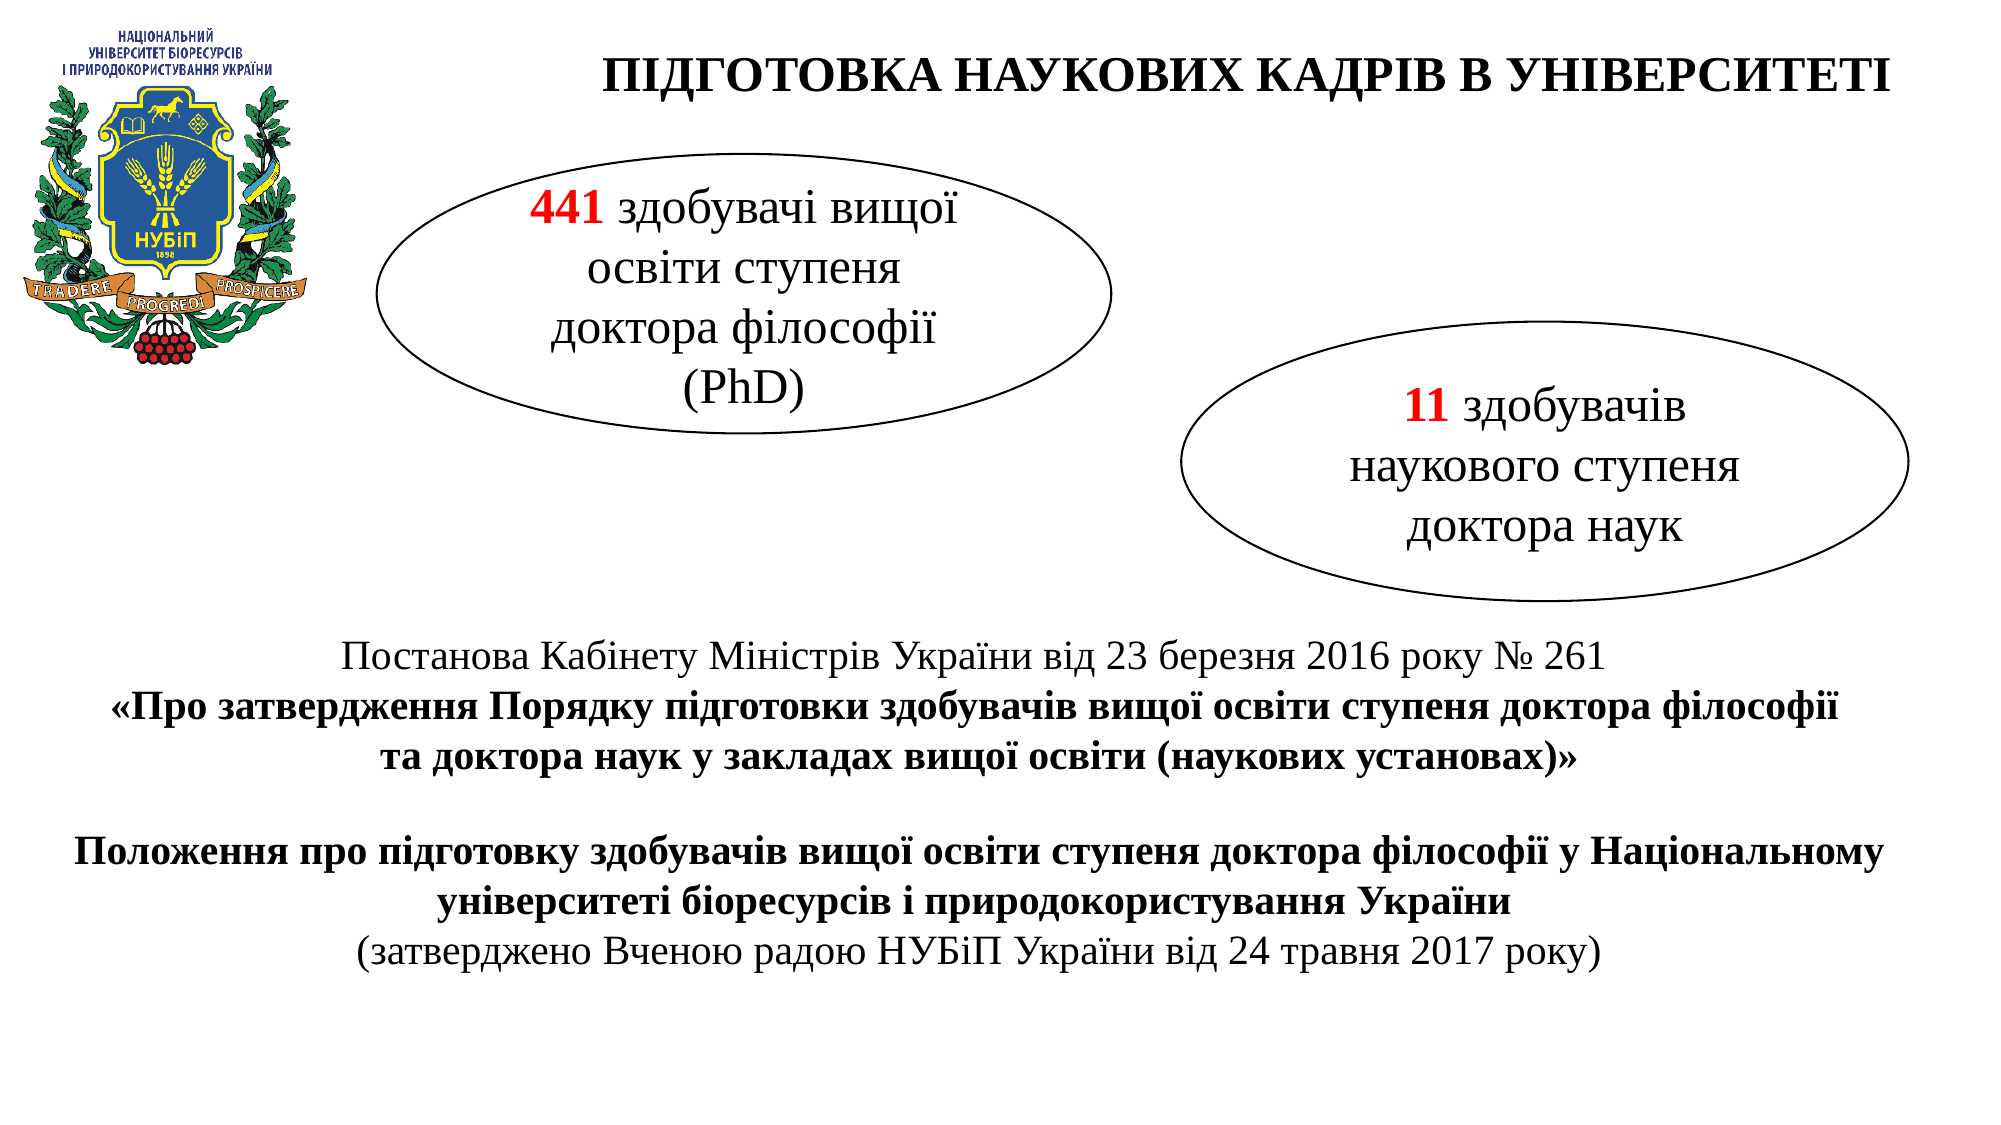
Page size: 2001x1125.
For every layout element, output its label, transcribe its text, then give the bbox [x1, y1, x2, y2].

picture [23, 28, 307, 365]
text_box 441 здобувачі вищої освіти ступеня доктора філософії (PhD) [375, 152, 1113, 435]
text_box ПІДГОТОВКА НАУКОВИХ КАДРІВ В УНІВЕРСИТЕТІ [545, 33, 1950, 109]
text_box Постанова Кабінету Міністрів України від 23 березня 2016 року № 261 «Про затвердження Порядку підготовки здобувачів вищої освіти ступеня доктора філософії та доктора наук у закладах вищої освіти (наукових установах)» Положення про підготовку здобувачів вищої освіти ступеня доктора філософії у Національному університеті біоресурсів і природокористування України (затверджено Вченою радою НУБіП України від 24 травня 2017 року) [47, 620, 1912, 981]
text_box 11 здобувачів наукового ступеня доктора наук [1180, 320, 1910, 603]
